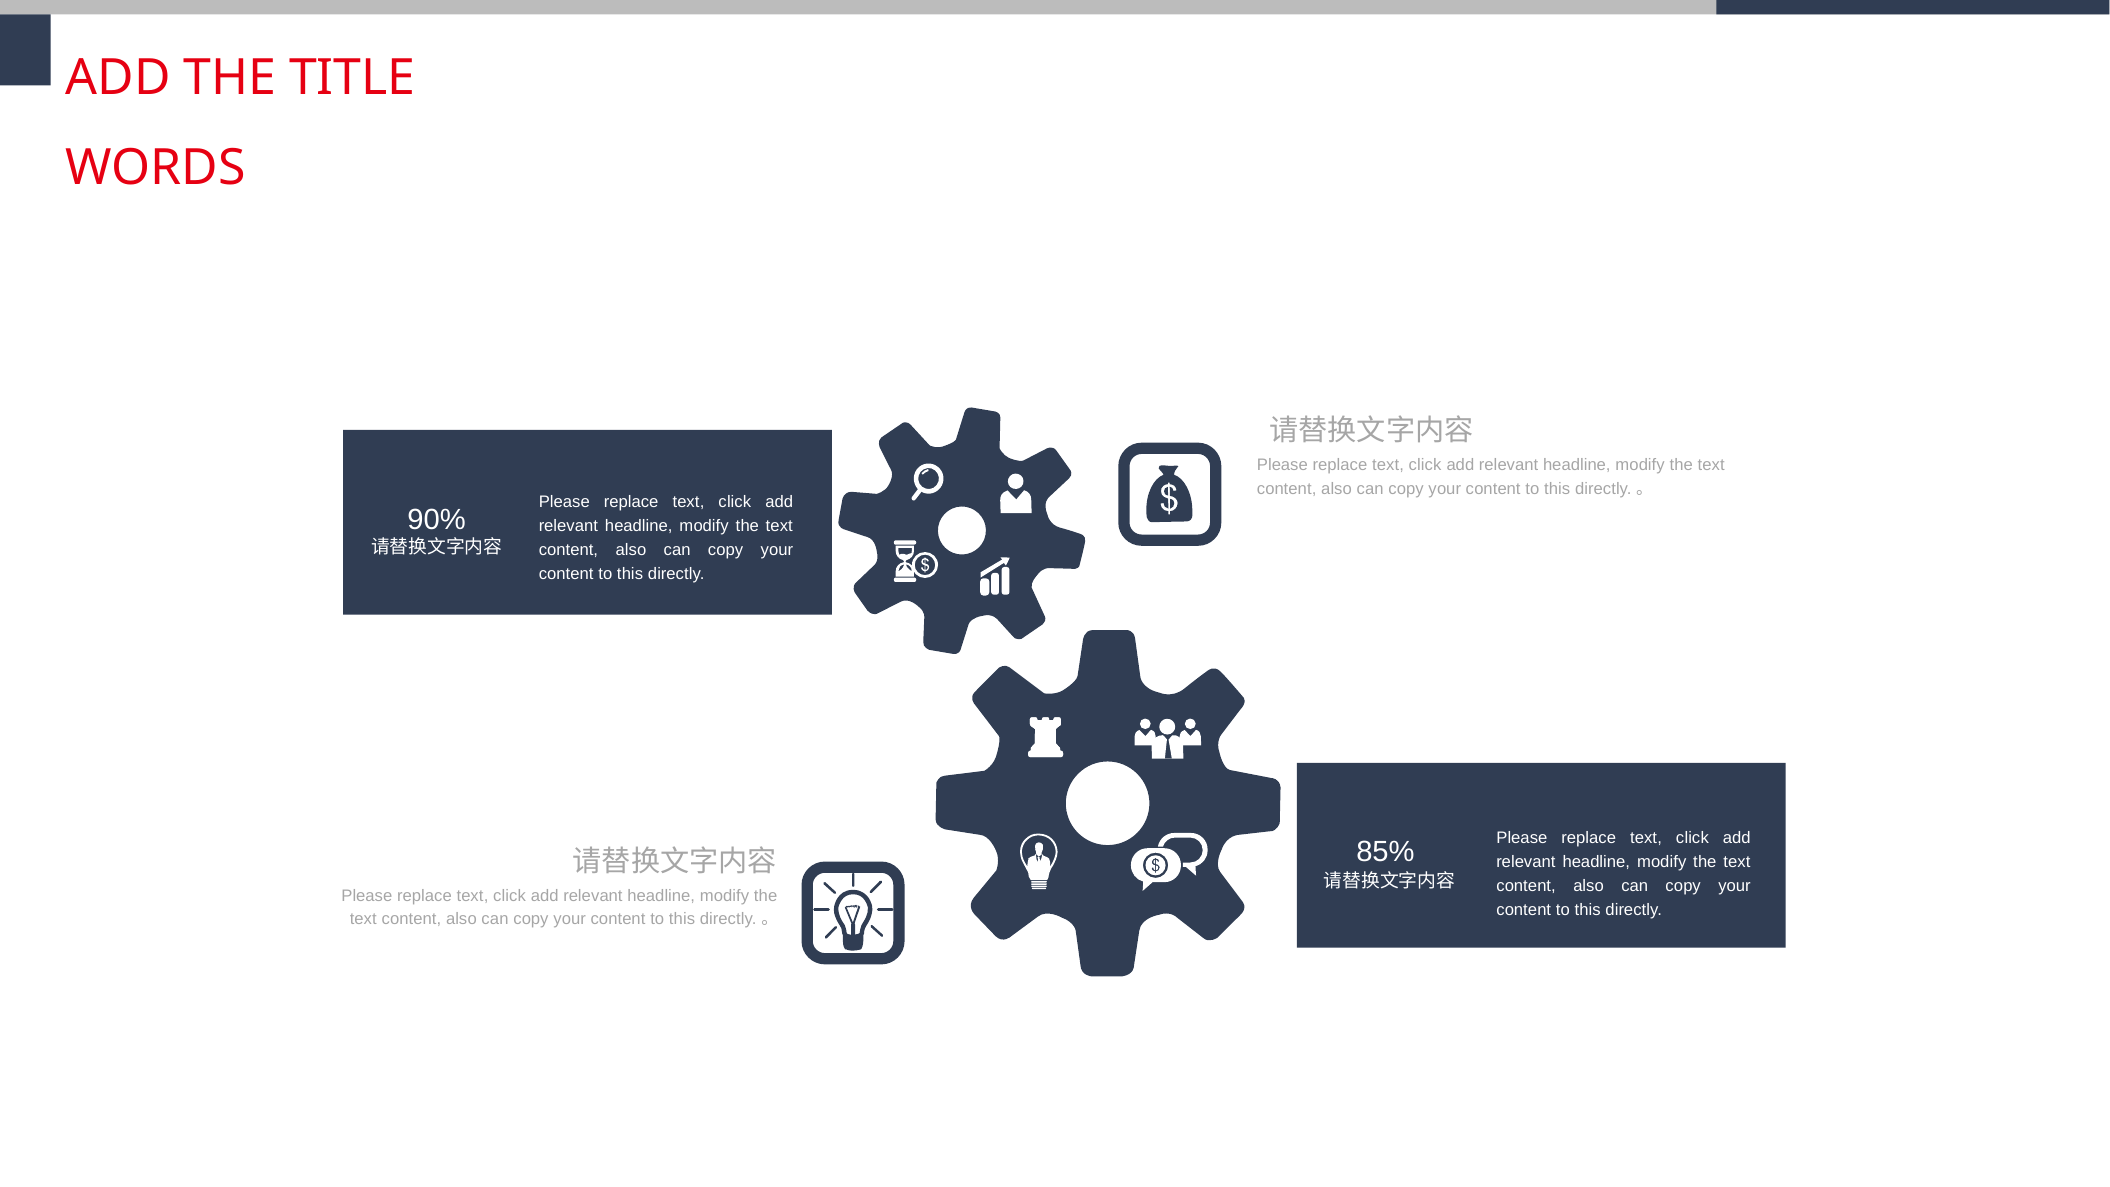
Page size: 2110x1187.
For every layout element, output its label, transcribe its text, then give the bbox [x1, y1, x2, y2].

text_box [1123, 448, 1216, 541]
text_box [309, 835, 778, 927]
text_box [1296, 762, 1786, 948]
text_box ADD THE TITLE WORDS [50, 7, 583, 202]
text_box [837, 406, 1086, 656]
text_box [807, 867, 899, 959]
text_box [1256, 404, 1783, 497]
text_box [343, 429, 832, 615]
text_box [935, 630, 1281, 977]
